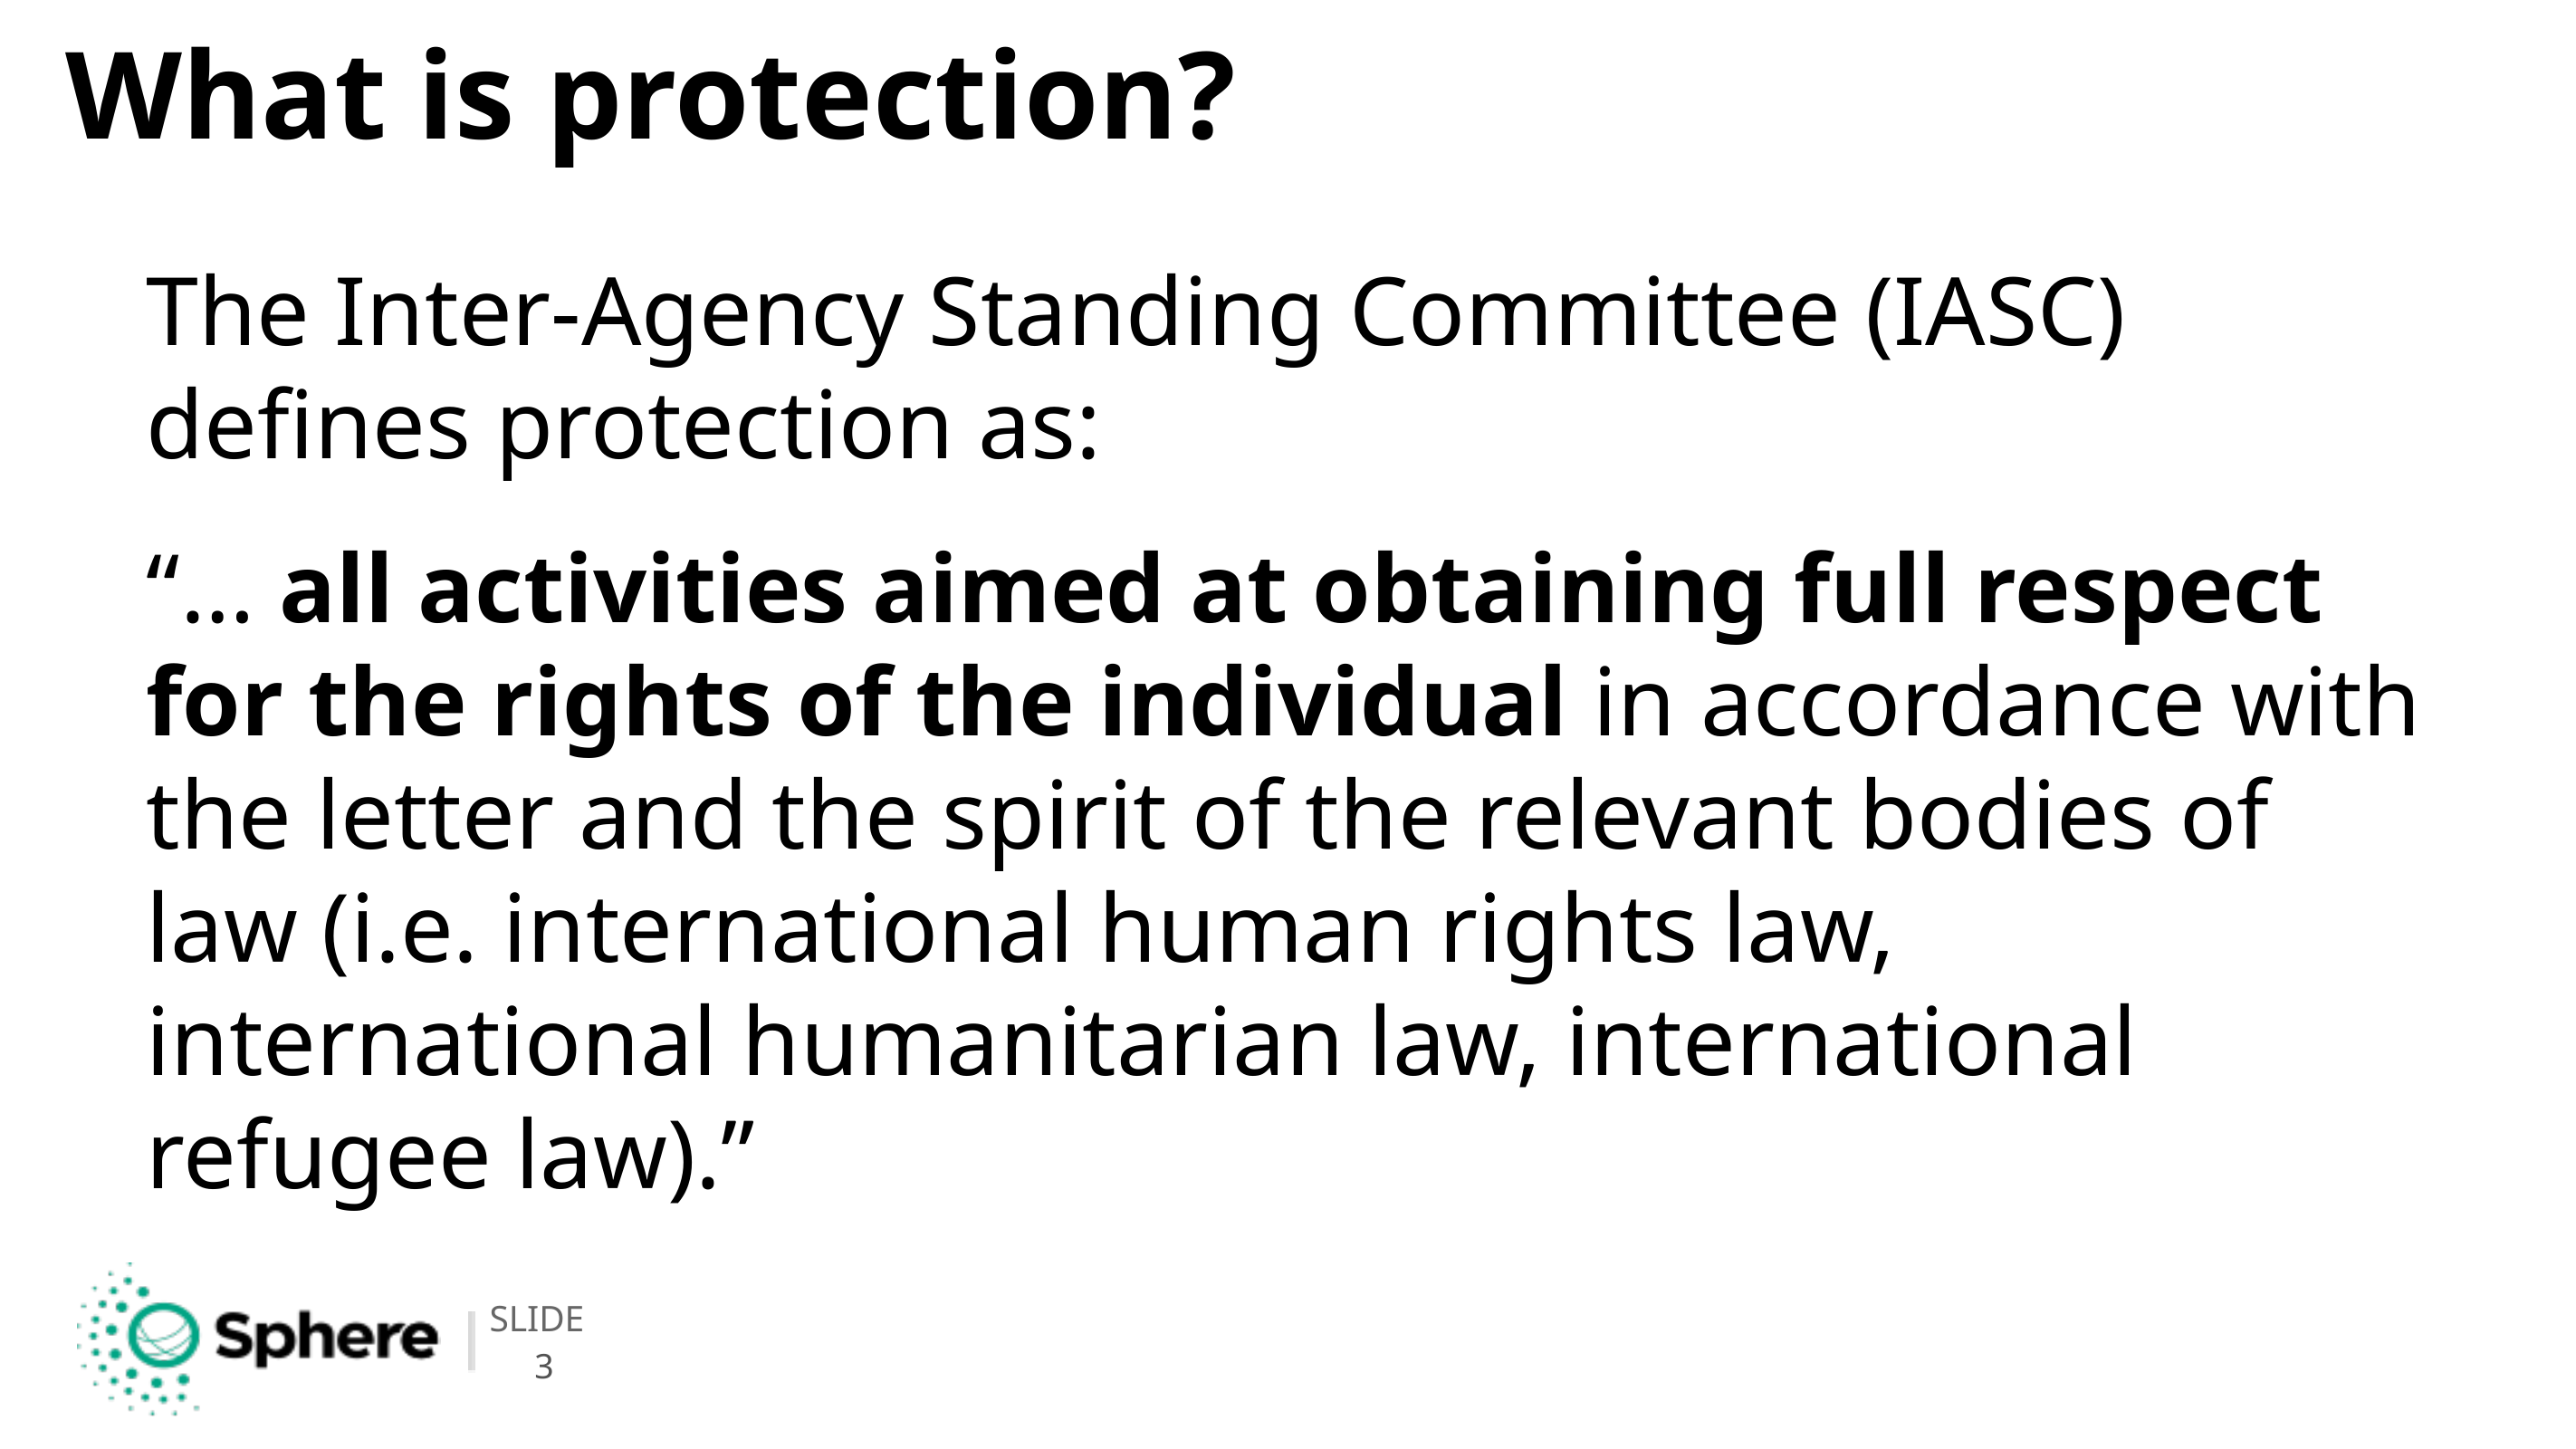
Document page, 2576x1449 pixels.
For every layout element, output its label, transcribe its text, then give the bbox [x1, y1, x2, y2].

slide_number 3 [468, 1338, 620, 1439]
title What is protection? [57, 10, 2131, 179]
list The Inter-Agency Standing Committee (IASC) defines protection as: “… all activities aimed at obtaining full respect for the rights of the individual in accordance with the letter and the spirit of the relevant bodies of law (i.e. international human rights law, international humanitarian law, international refugee law).” [138, 243, 2437, 963]
picture [77, 1262, 441, 1418]
picture [468, 1311, 479, 1338]
